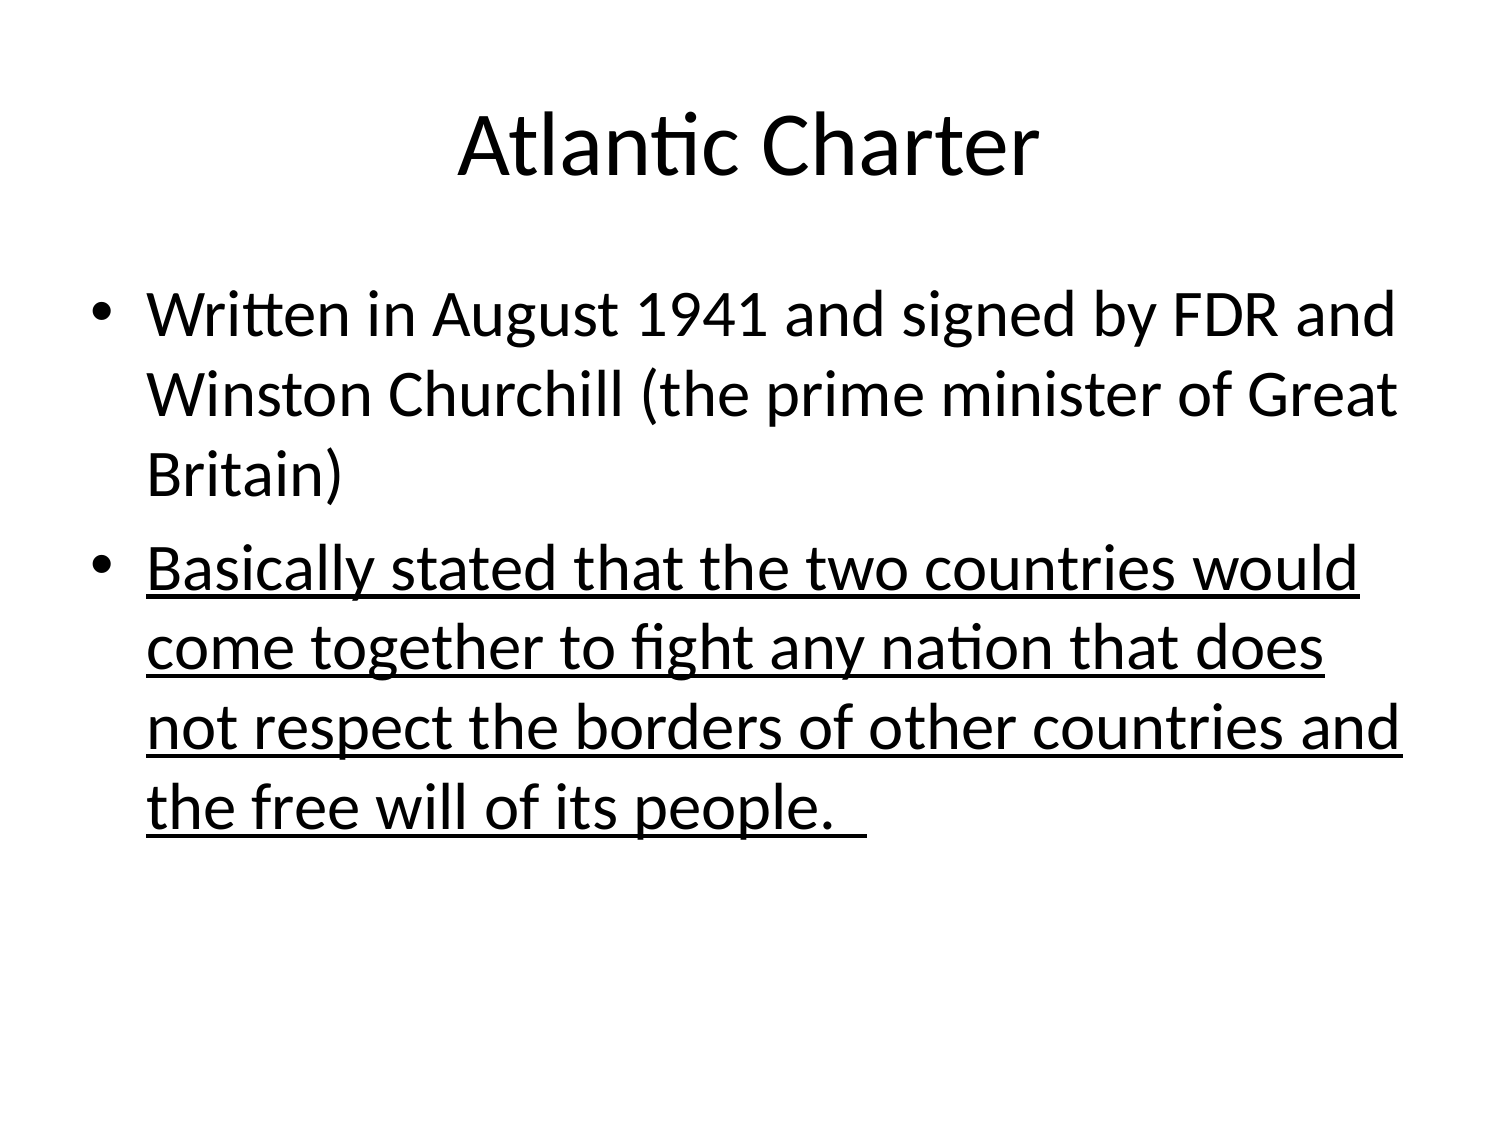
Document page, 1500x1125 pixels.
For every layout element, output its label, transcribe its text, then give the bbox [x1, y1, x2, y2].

list Written in August 1941 and signed by FDR and Winston Churchill (the prime minister of Great Britain) Basically stated that the two countries would come together to fight any nation that does not respect the borders of other countries and the free will of its people. [75, 262, 1425, 1063]
title Atlantic Charter [75, 45, 1425, 233]
